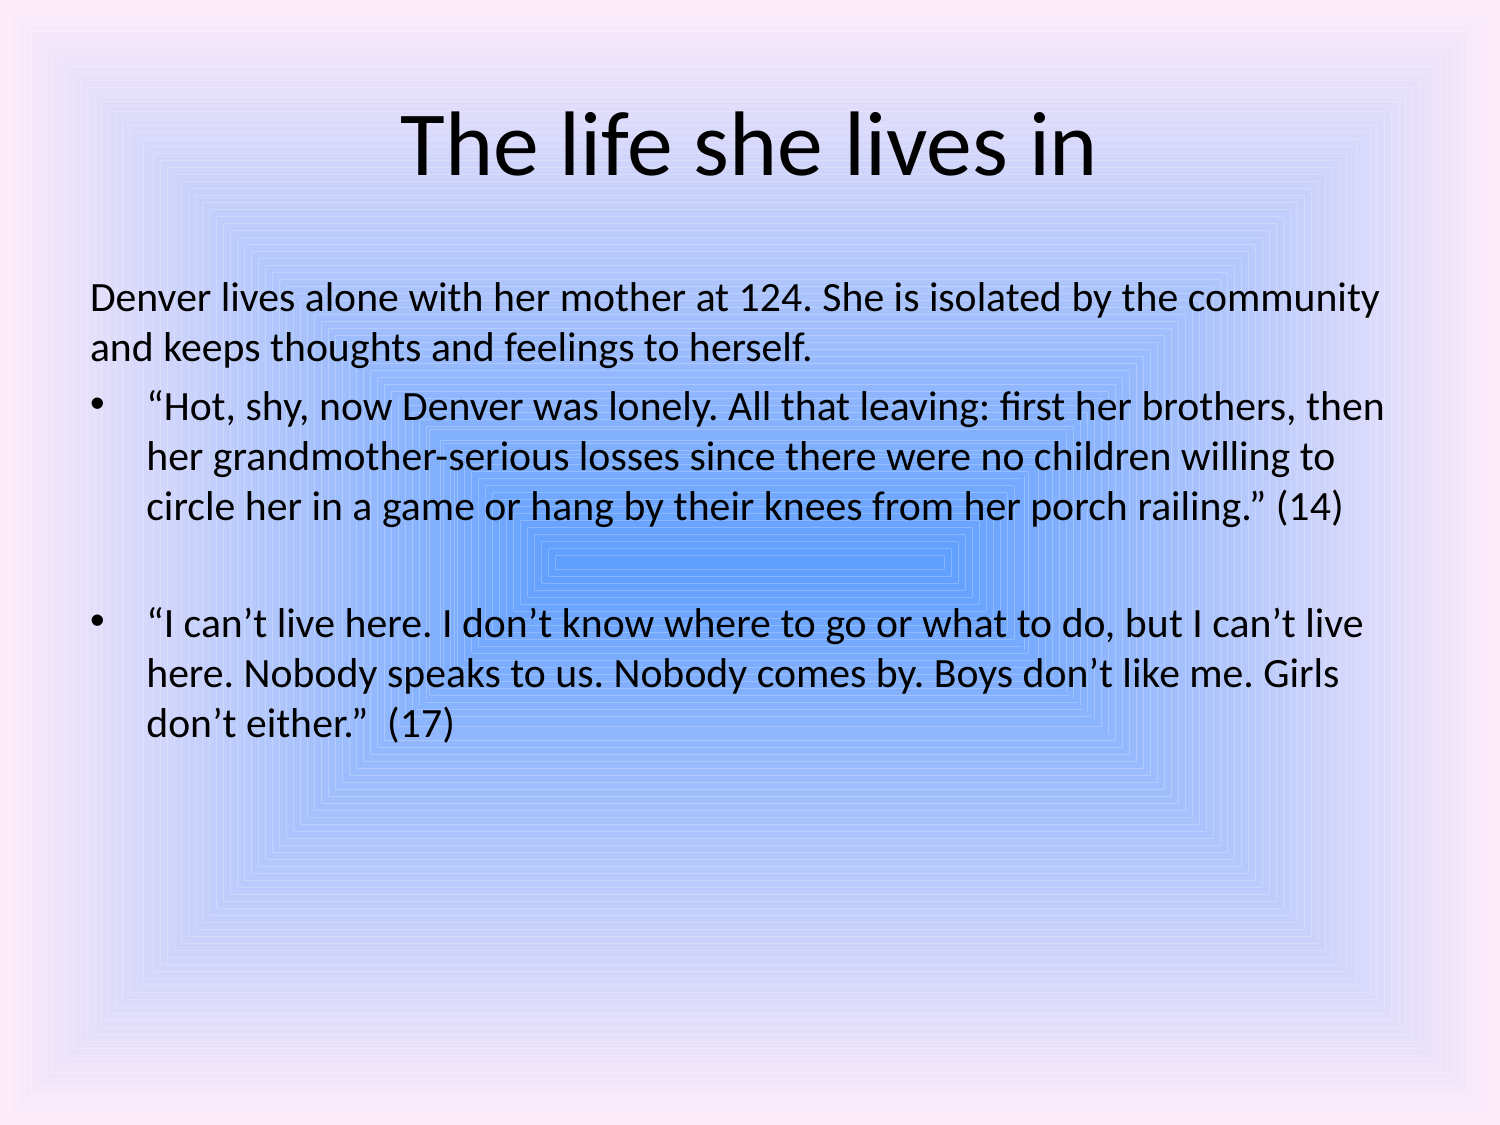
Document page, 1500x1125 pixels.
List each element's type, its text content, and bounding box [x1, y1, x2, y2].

list Denver lives alone with her mother at 124. She is isolated by the community and keeps thoughts and feelings to herself. “Hot, shy, now Denver was lonely. All that leaving: first her brothers, then her grandmother-serious losses since there were no children willing to circle her in a game or hang by their knees from her porch railing.” (14) “I can’t live here. I don’t know where to go or what to do, but I can’t live here. Nobody speaks to us. Nobody comes by. Boys don’t like me. Girls don’t either.” (17) [75, 262, 1425, 1005]
title The life she lives in [75, 45, 1425, 233]
